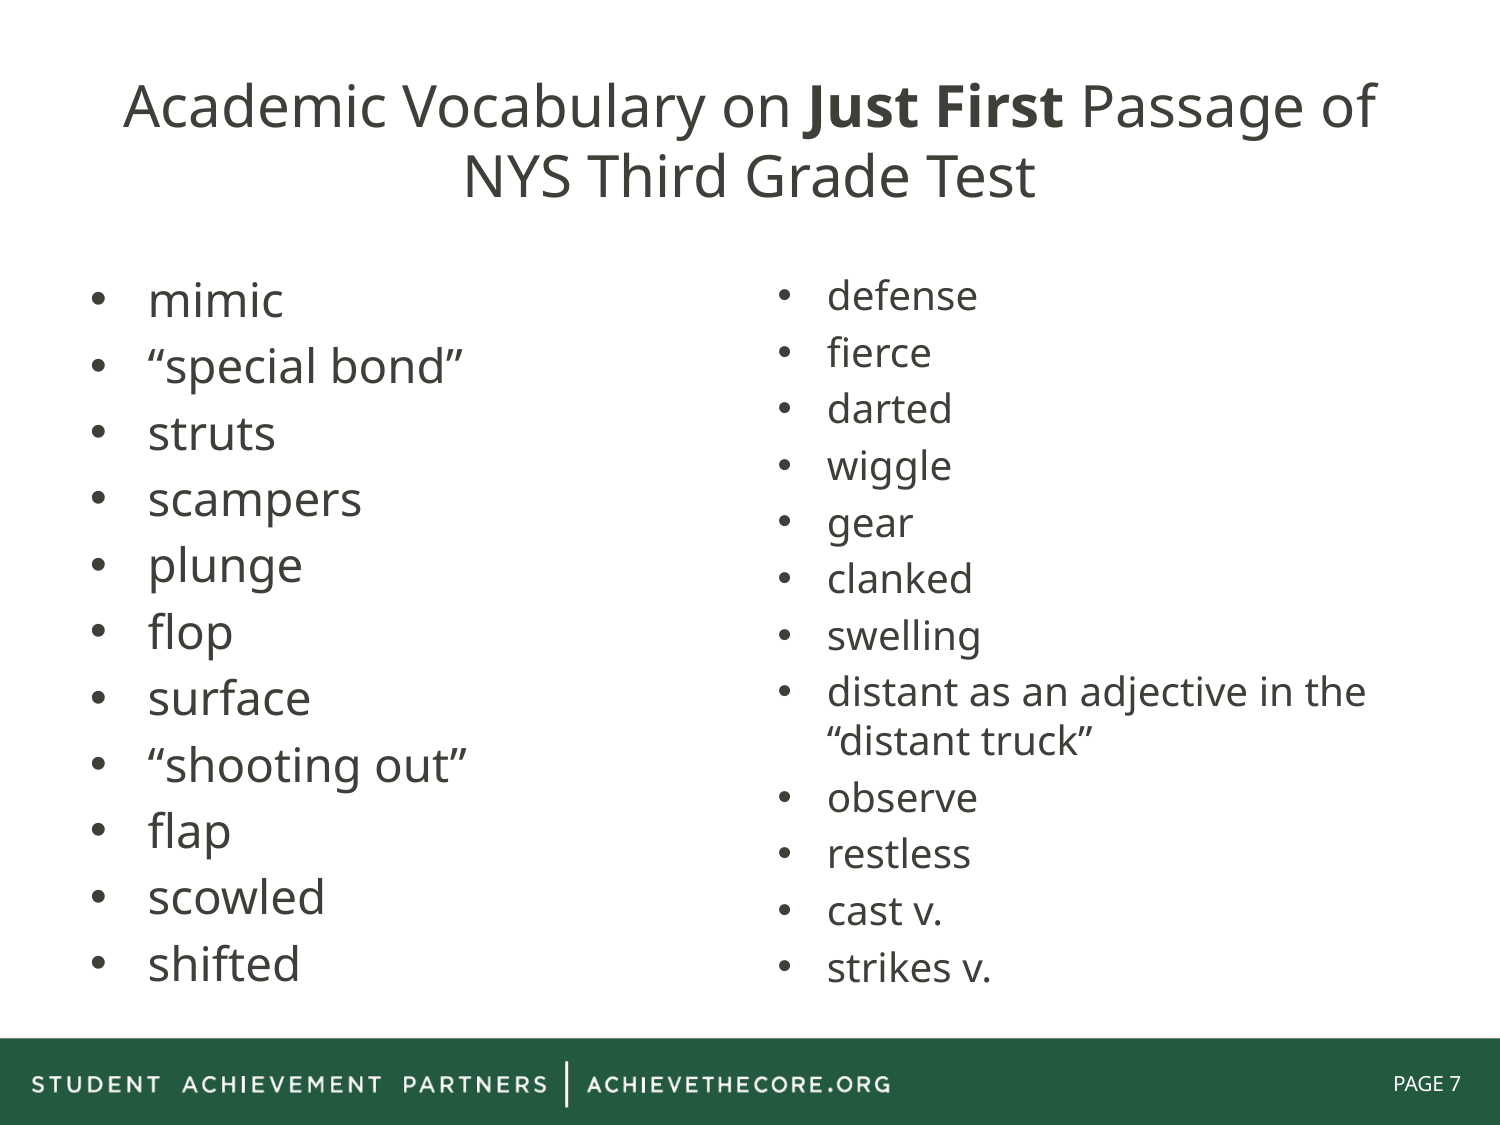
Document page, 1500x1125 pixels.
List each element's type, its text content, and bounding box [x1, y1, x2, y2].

title Academic Vocabulary on Just First Passage of NYS Third Grade Test [75, 45, 1425, 233]
list defense fierce darted wiggle gear clanked swelling distant as an adjective in the “distant truck” observe restless cast v. strikes v. [762, 262, 1425, 1005]
list mimic “special bond” struts scampers plunge flop surface “shooting out” flap scowled shifted [75, 262, 738, 1005]
